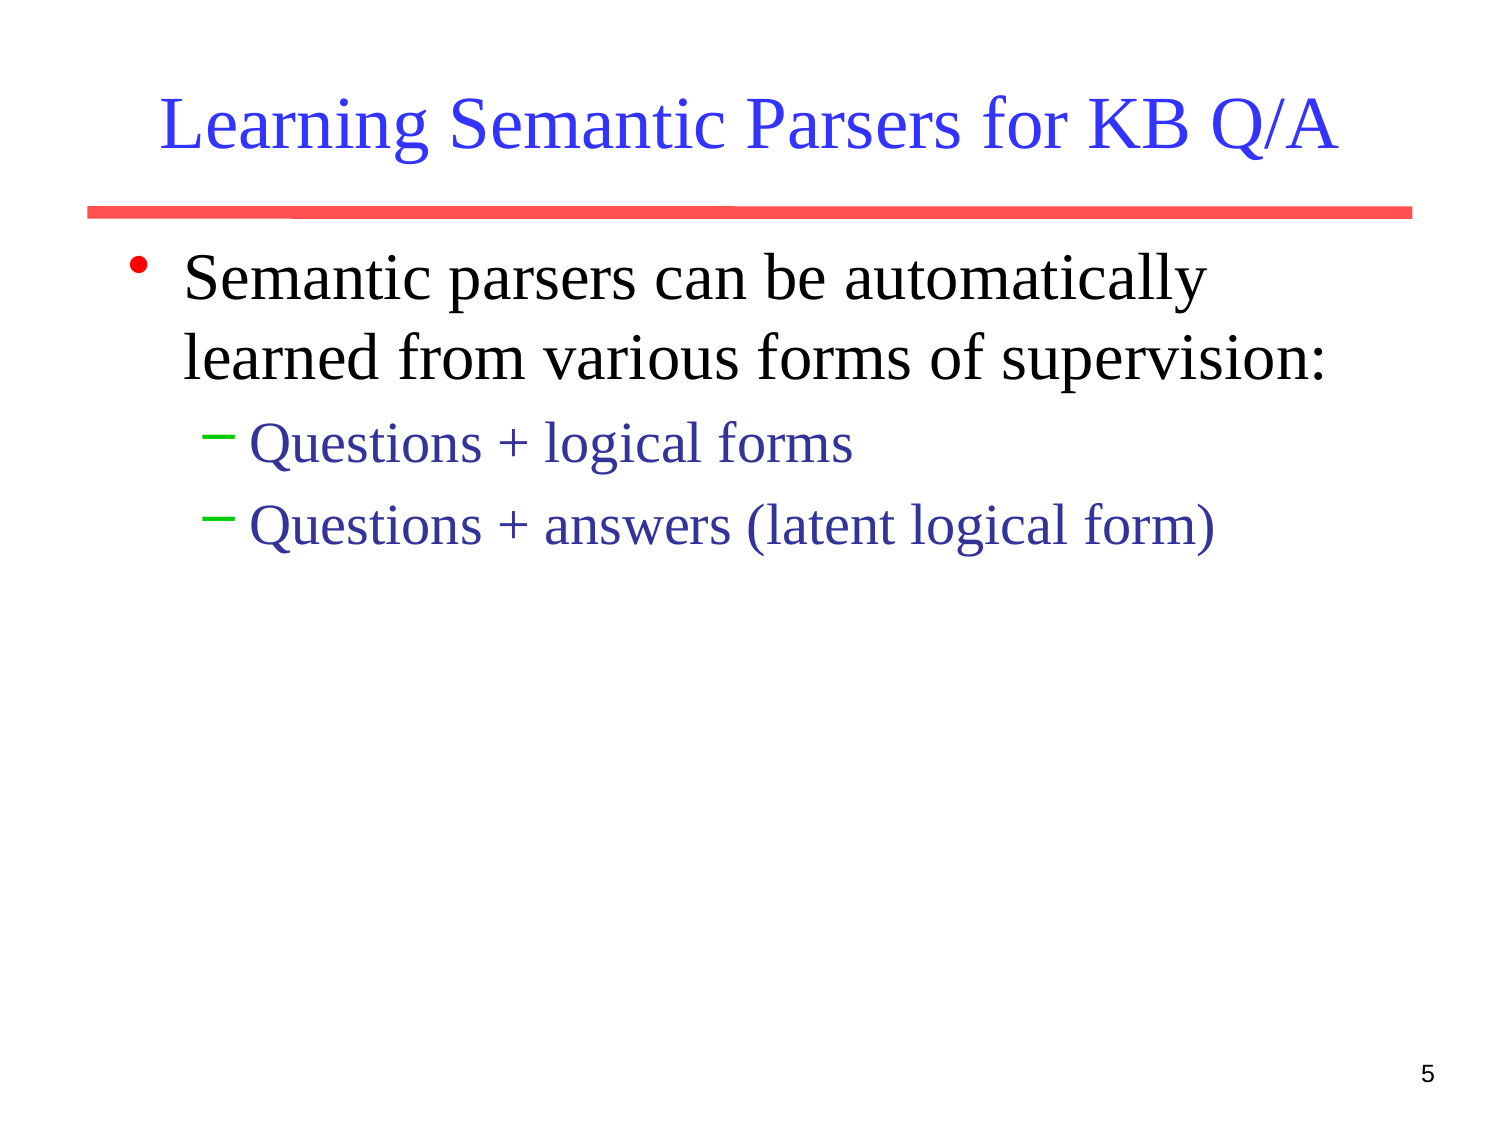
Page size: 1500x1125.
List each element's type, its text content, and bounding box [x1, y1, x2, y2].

slide_number 5 [1137, 1050, 1450, 1125]
list Semantic parsers can be automatically learned from various forms of supervision: Questions + logical forms Questions + answers (latent logical form) [112, 224, 1388, 994]
title Learning Semantic Parsers for KB Q/A [112, 37, 1388, 200]
